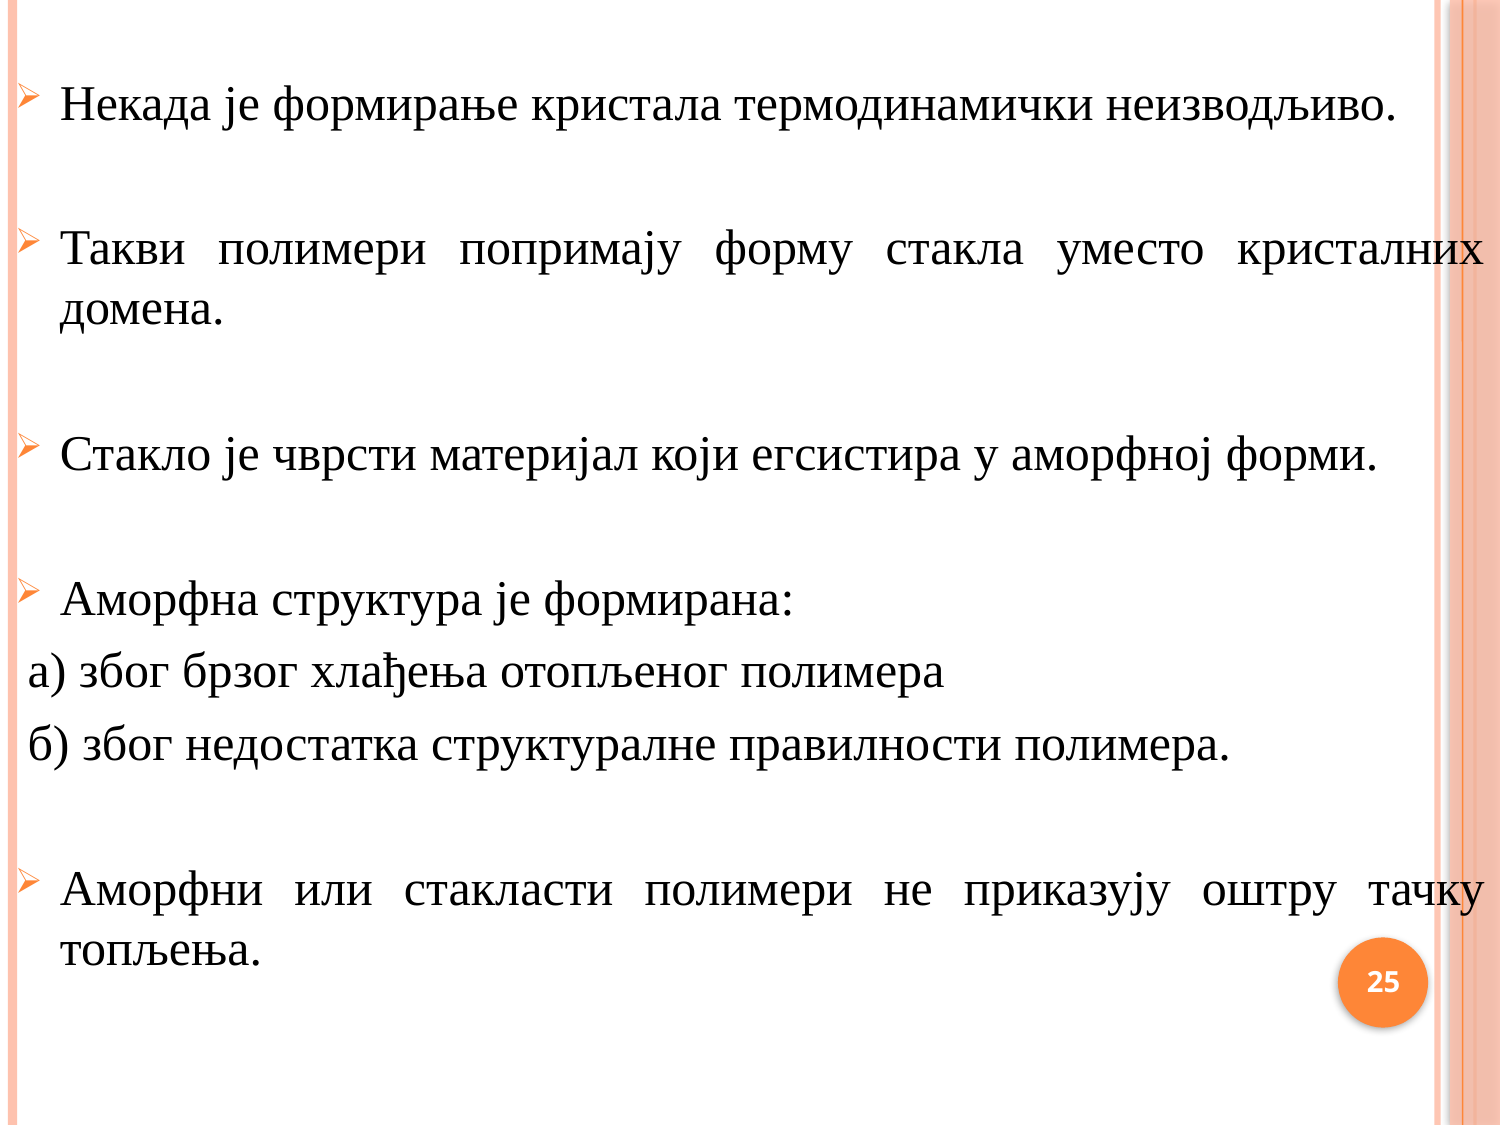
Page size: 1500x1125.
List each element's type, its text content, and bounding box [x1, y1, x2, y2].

list Некада је формирање кристала термодинамички неизводљиво. Такви полимери попримају форму стакла уместо кристалних домена. Стакло је чврсти материјал који егсистира у аморфној форми. Аморфна структура је формирана: а) због брзог хлађења отопљеног полимера б) због недостатка структуралне правилности полимера. Аморфни или стакласти полимери не приказују оштру тачку топљења. [0, 0, 1500, 1125]
